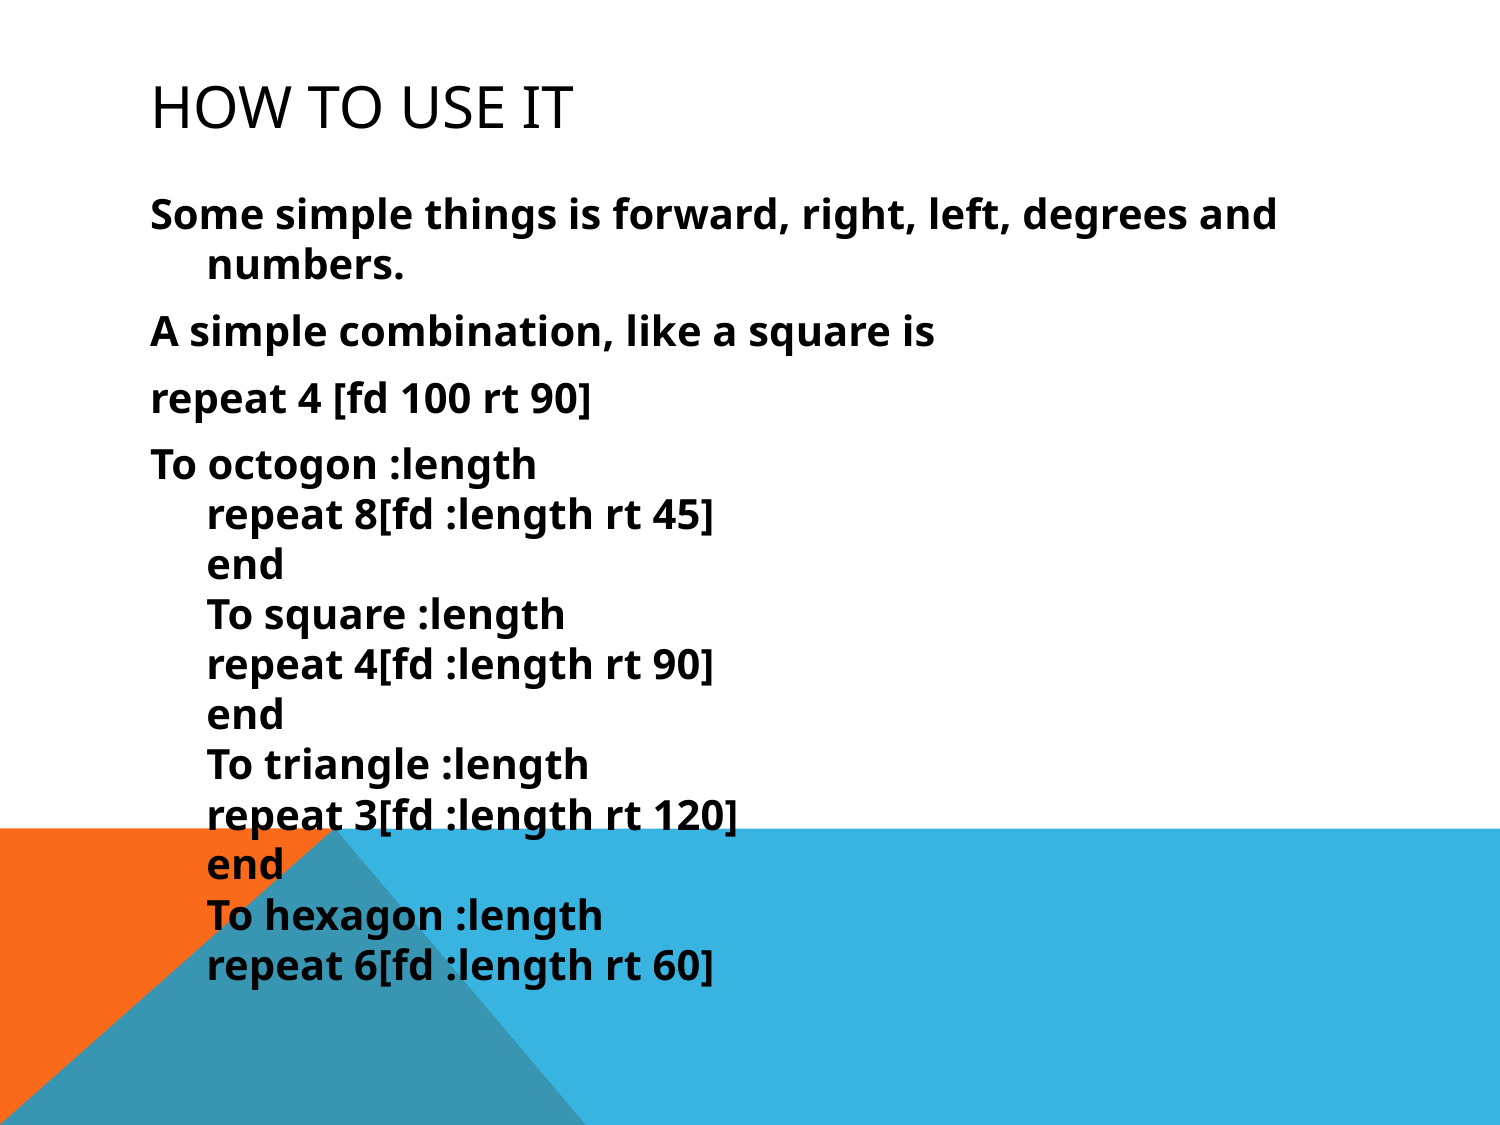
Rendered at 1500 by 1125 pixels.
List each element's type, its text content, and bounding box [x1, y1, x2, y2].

text_box [147, 385, 1258, 715]
list Some simple things is forward, right, left, degrees and numbers. A simple combination, like a square is repeat 4 [fd 100 rt 90] To octogon :length repeat 8[fd :length rt 45] end To square :length repeat 4[fd :length rt 90] end To triangle :length repeat 3[fd :length rt 120] end To hexagon :length repeat 6[fd :length rt 60] [135, 180, 1369, 374]
title How to use it [135, 60, 1369, 150]
